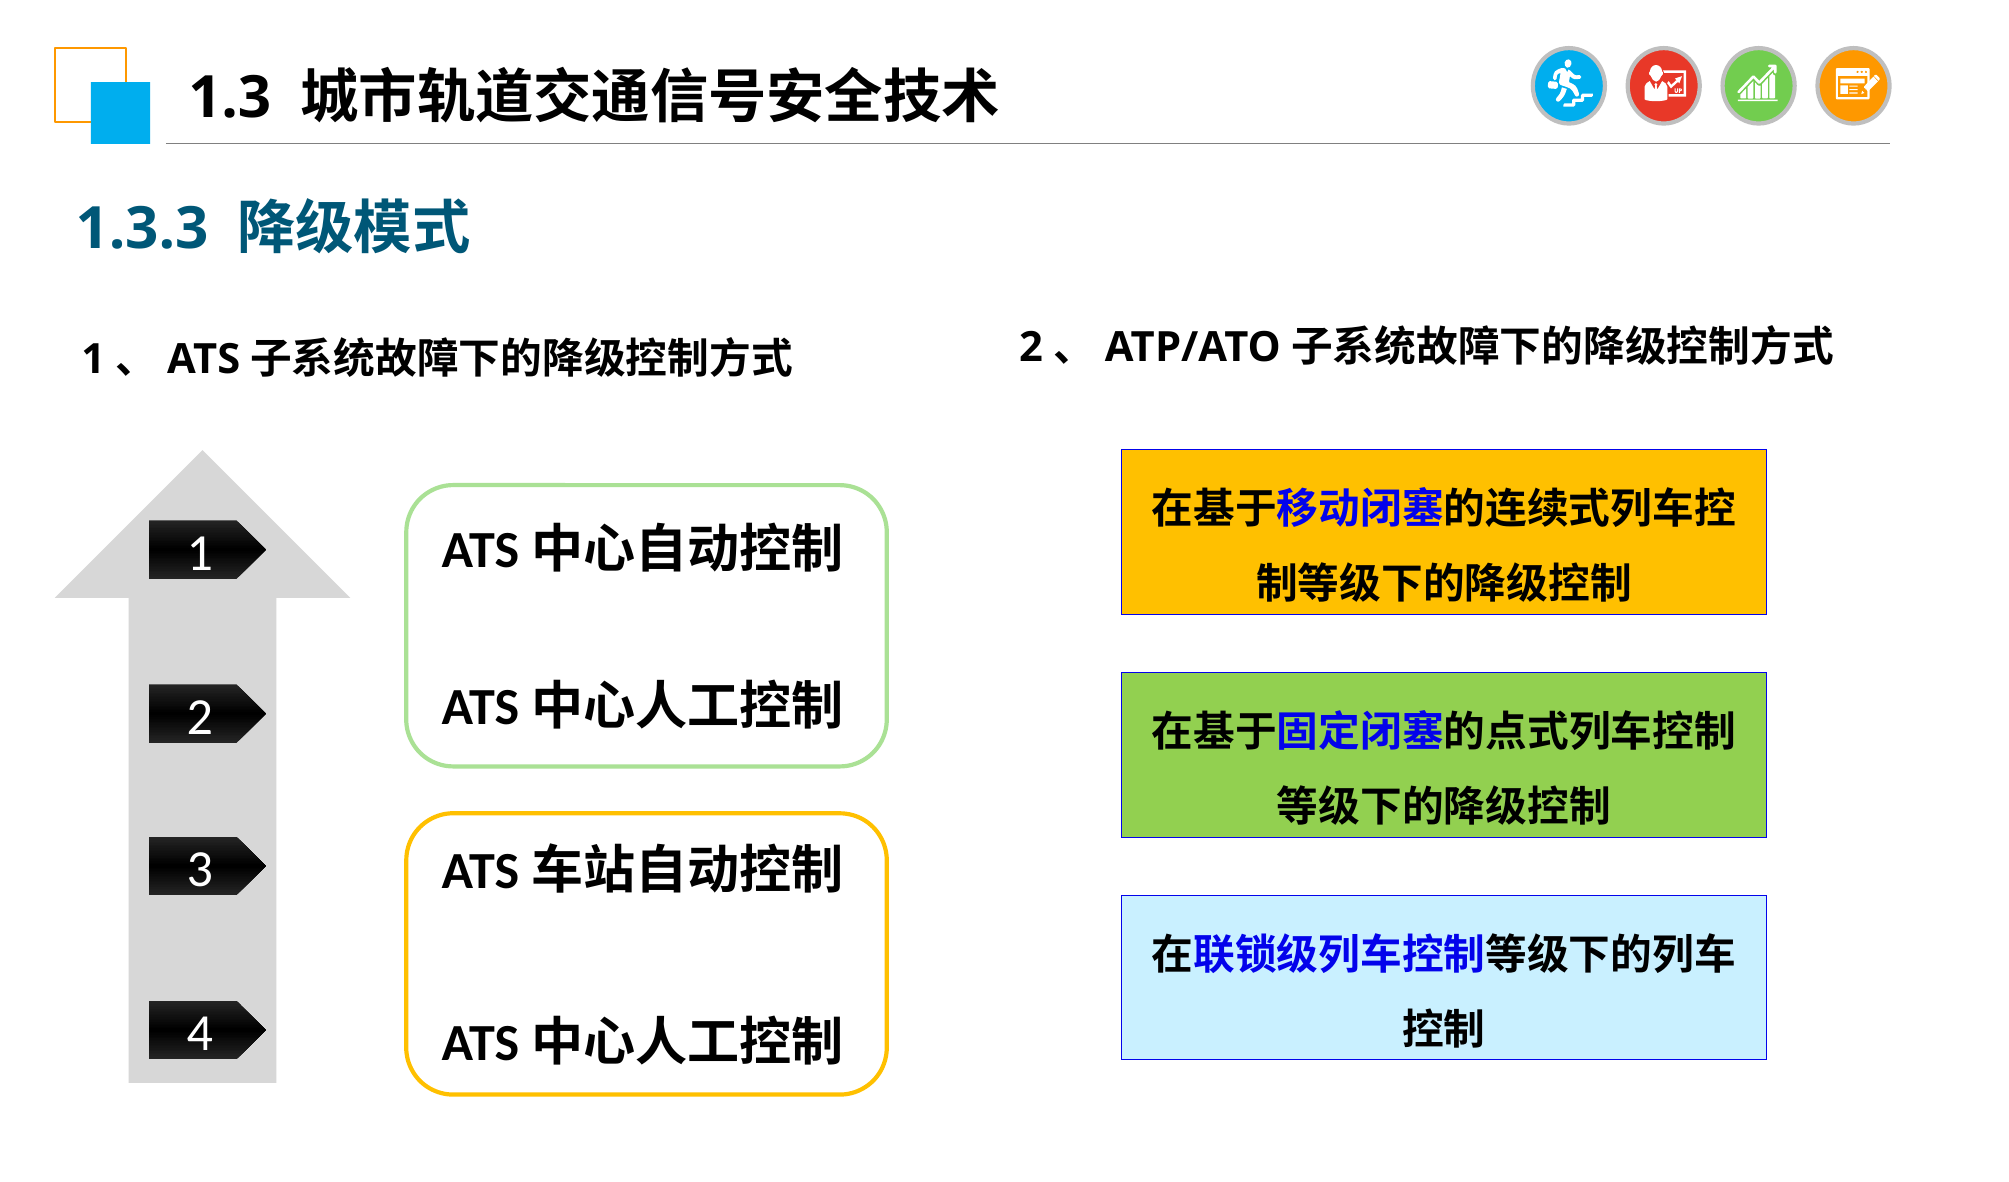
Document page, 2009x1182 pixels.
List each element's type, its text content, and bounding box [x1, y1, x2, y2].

text_box 在基于固定闭塞的点式列车控制等级下的降级控制 [1121, 672, 1767, 838]
text_box [54, 450, 351, 1083]
text_box 在联锁级列车控制等级下的列车控制 [1121, 895, 1767, 1060]
text_box 1、ATS子系统故障下的降级控制方式 [66, 274, 1071, 389]
text_box 2 [148, 684, 266, 743]
text_box 2、ATP/ATO子系统故障下的降级控制方式 [1004, 262, 2008, 378]
text_box 1.3.3 降级模式 [55, 180, 492, 271]
text_box 1 [148, 520, 266, 579]
text_box 4 [148, 1000, 266, 1060]
text_box 3 [148, 836, 266, 896]
text_box 在基于移动闭塞的连续式列车控制等级下的降级控制 [1121, 449, 1767, 615]
text_box [404, 811, 889, 1097]
text_box 1.3 城市轨道交通信号安全技术 [173, 51, 1015, 137]
text_box [404, 482, 889, 769]
